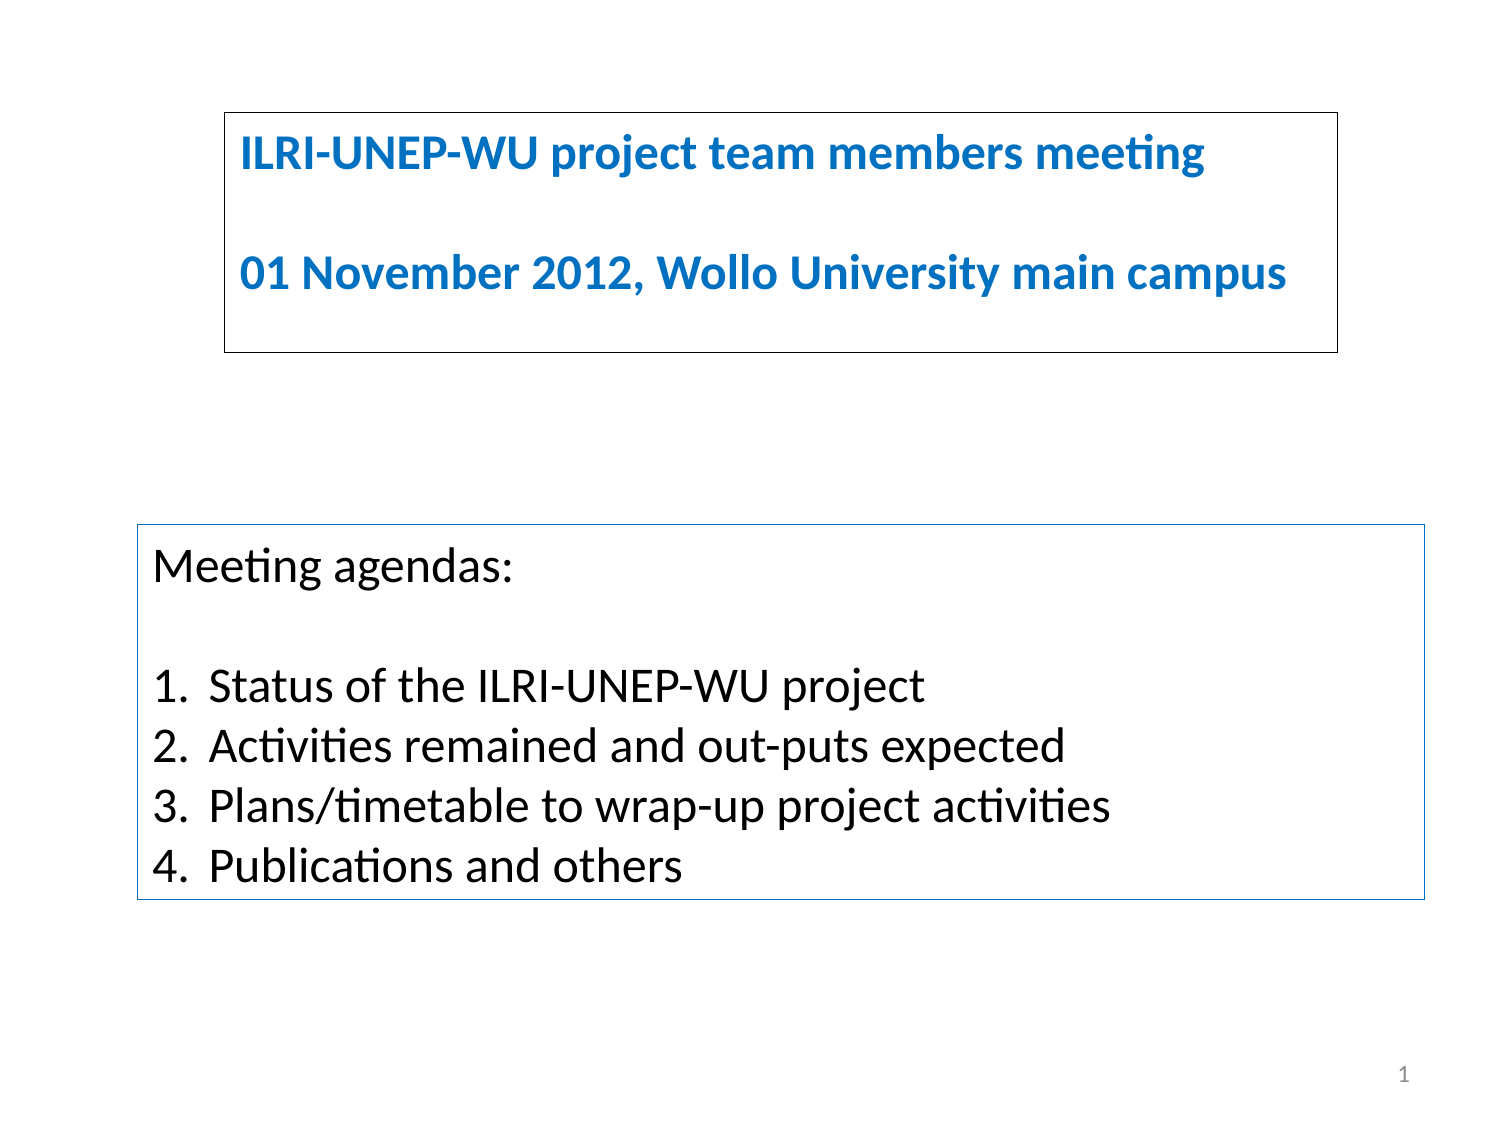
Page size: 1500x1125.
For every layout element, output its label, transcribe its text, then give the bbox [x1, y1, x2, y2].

text_box Meeting agendas: Status of the ILRI-UNEP-WU project Activities remained and out-puts expected Plans/timetable to wrap-up project activities Publications and others [137, 524, 1425, 900]
slide_number 1 [1074, 1042, 1425, 1103]
text_box ILRI-UNEP-WU project team members meeting 01 November 2012, Wollo University main campus [224, 112, 1338, 353]
